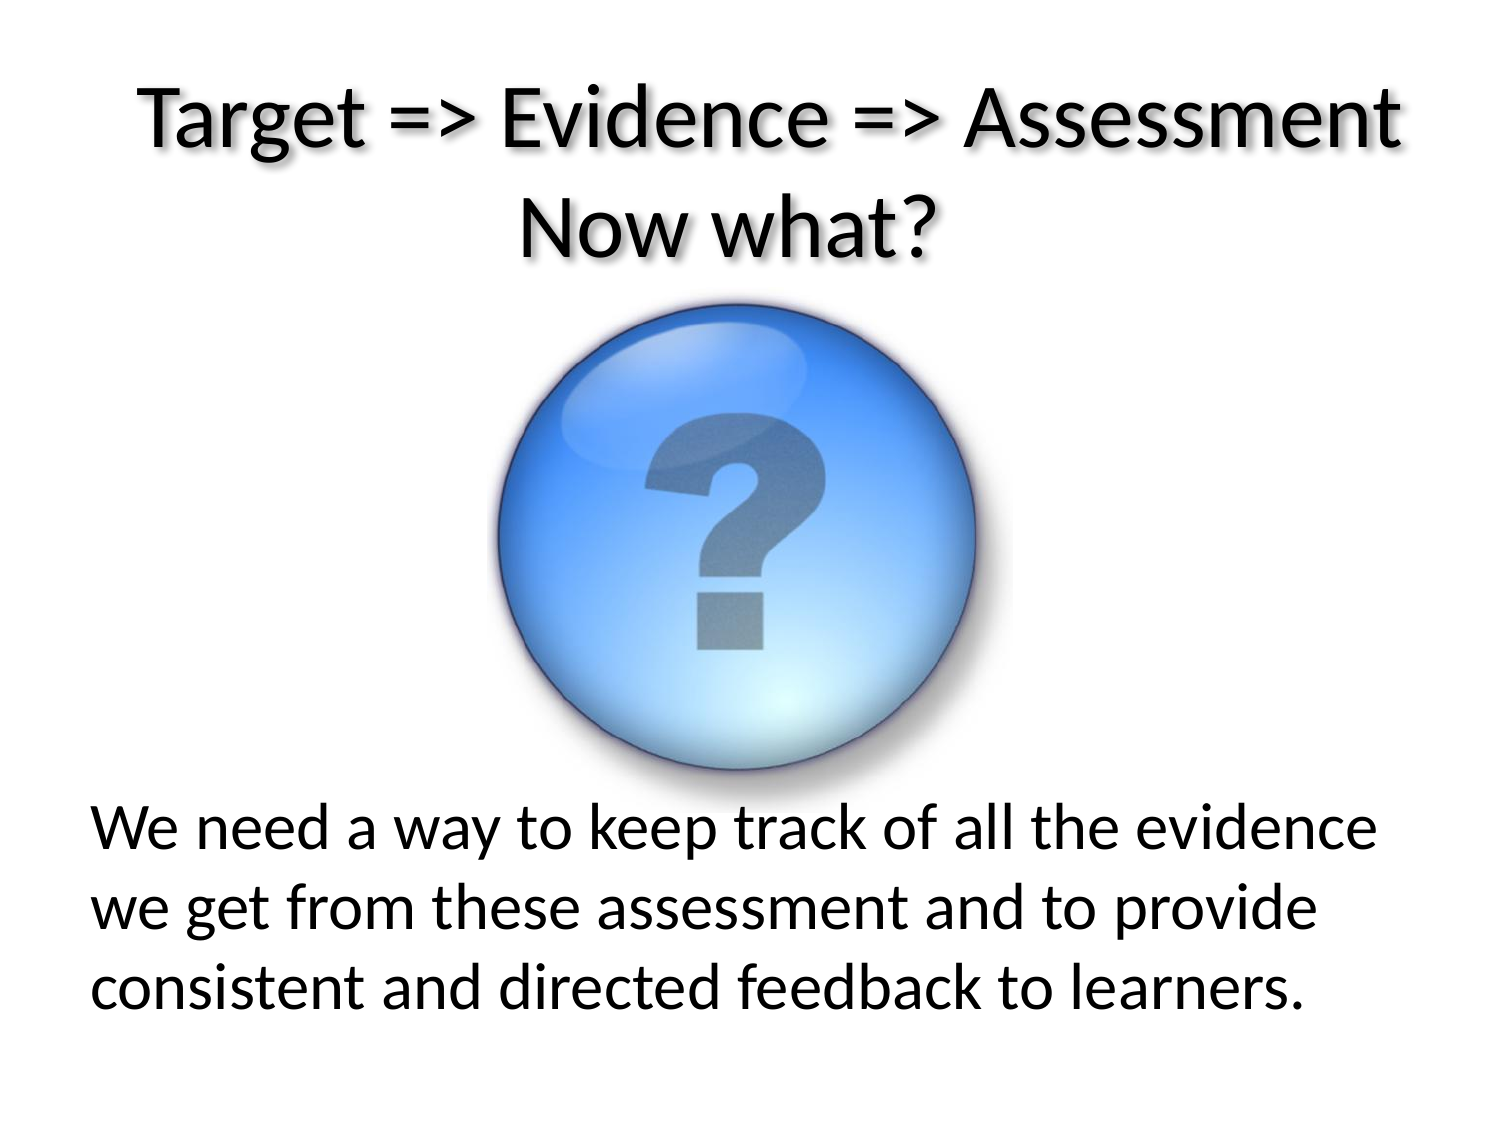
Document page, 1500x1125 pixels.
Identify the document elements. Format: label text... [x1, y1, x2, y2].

list We need a way to keep track of all the evidence we get from these assessment and to provide consistent and directed feedback to learners. [75, 774, 1425, 1075]
title Target => Evidence => Assessment Now what? [75, 45, 1425, 288]
picture [487, 287, 1013, 813]
